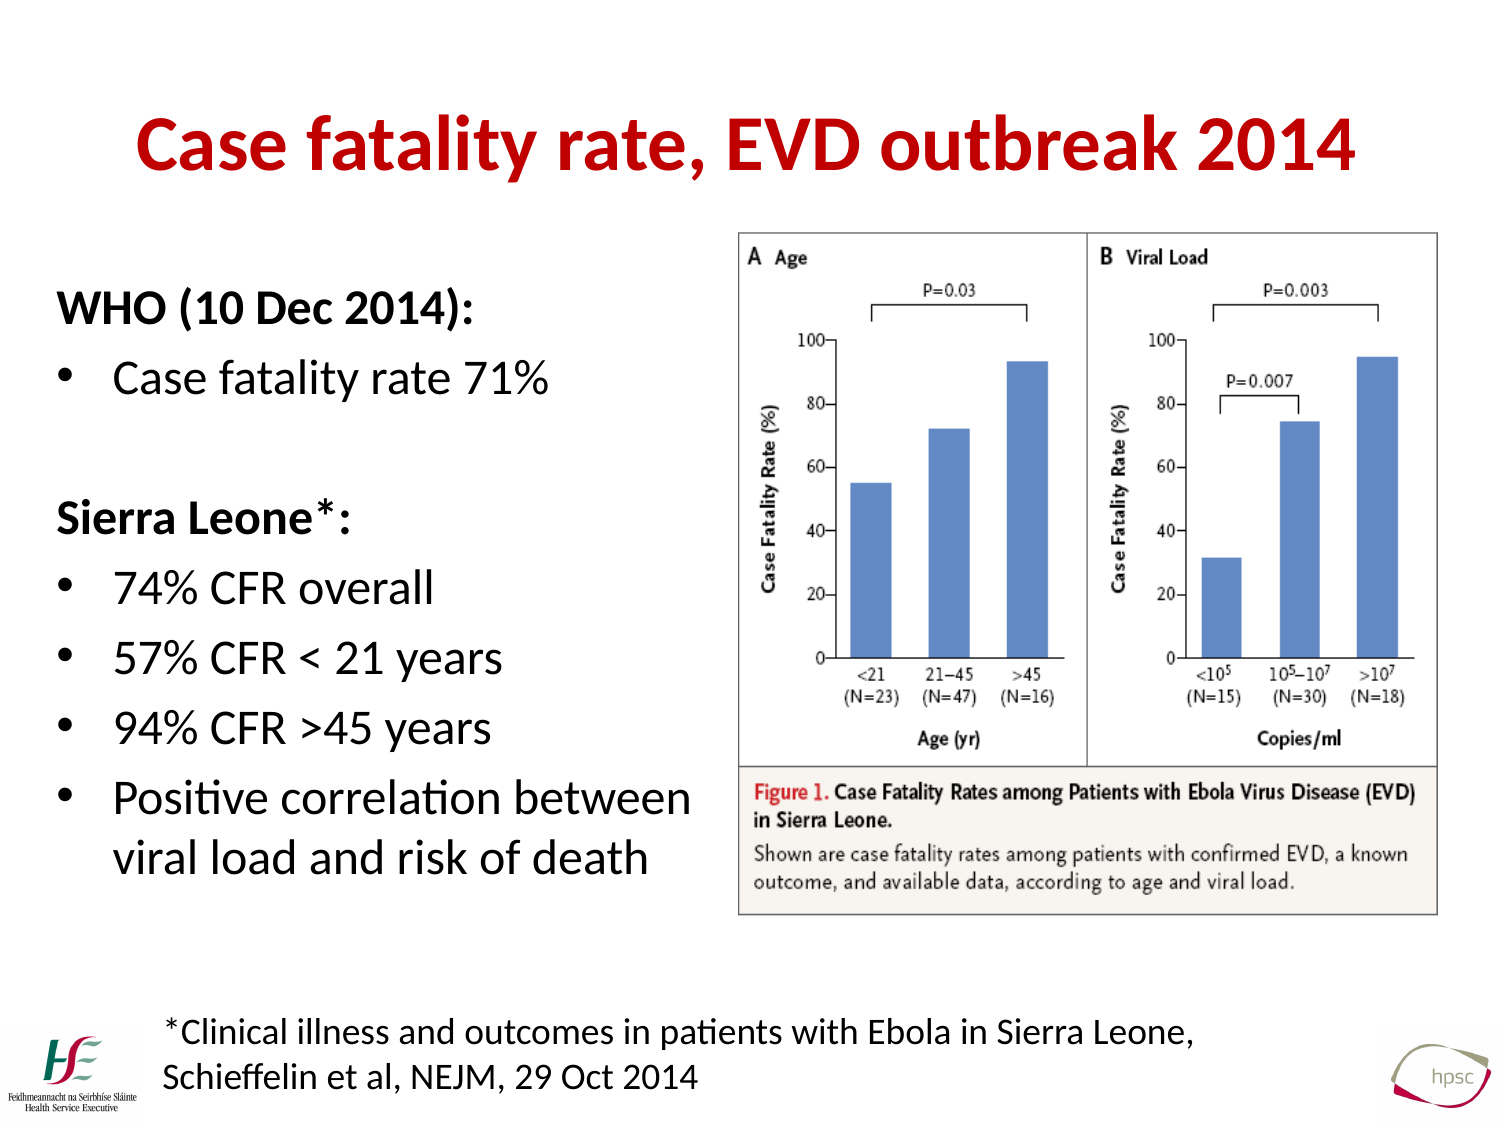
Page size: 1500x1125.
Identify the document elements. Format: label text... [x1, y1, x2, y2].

list WHO (10 Dec 2014): Case fatality rate 71% Sierra Leone*: 74% CFR overall 57% CFR < 21 years 94% CFR >45 years Positive correlation between viral load and risk of death [41, 267, 786, 941]
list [738, 231, 1438, 918]
title Case fatality rate, EVD outbreak 2014 [11, 45, 1483, 233]
picture [1381, 1027, 1500, 1125]
picture [0, 1029, 142, 1125]
text_box *Clinical illness and outcomes in patients with Ebola in Sierra Leone, Schieffelin et al, NEJM, 29 Oct 2014 [147, 999, 1341, 1125]
